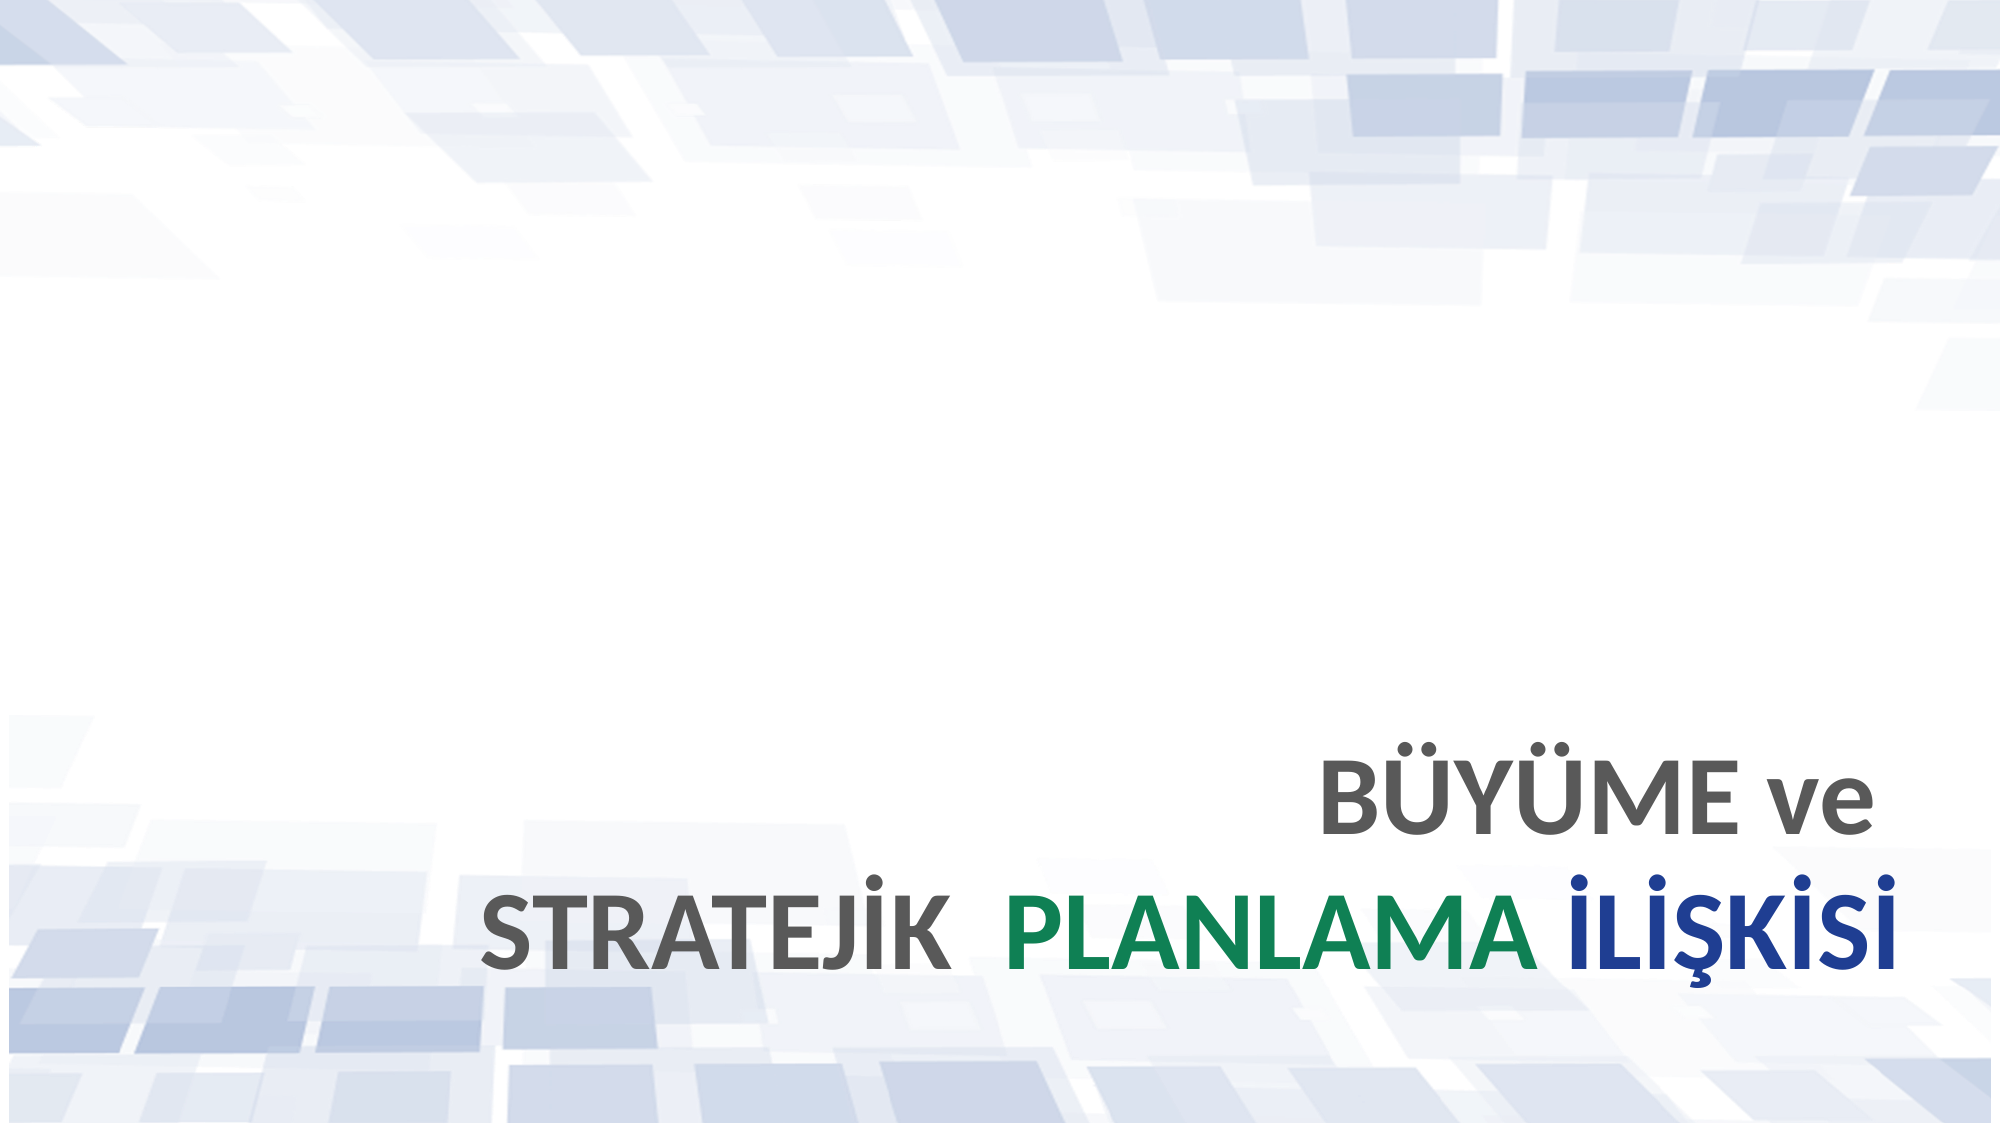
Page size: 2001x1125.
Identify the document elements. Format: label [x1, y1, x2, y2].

picture [0, 0, 2000, 412]
picture [9, 715, 1991, 1124]
